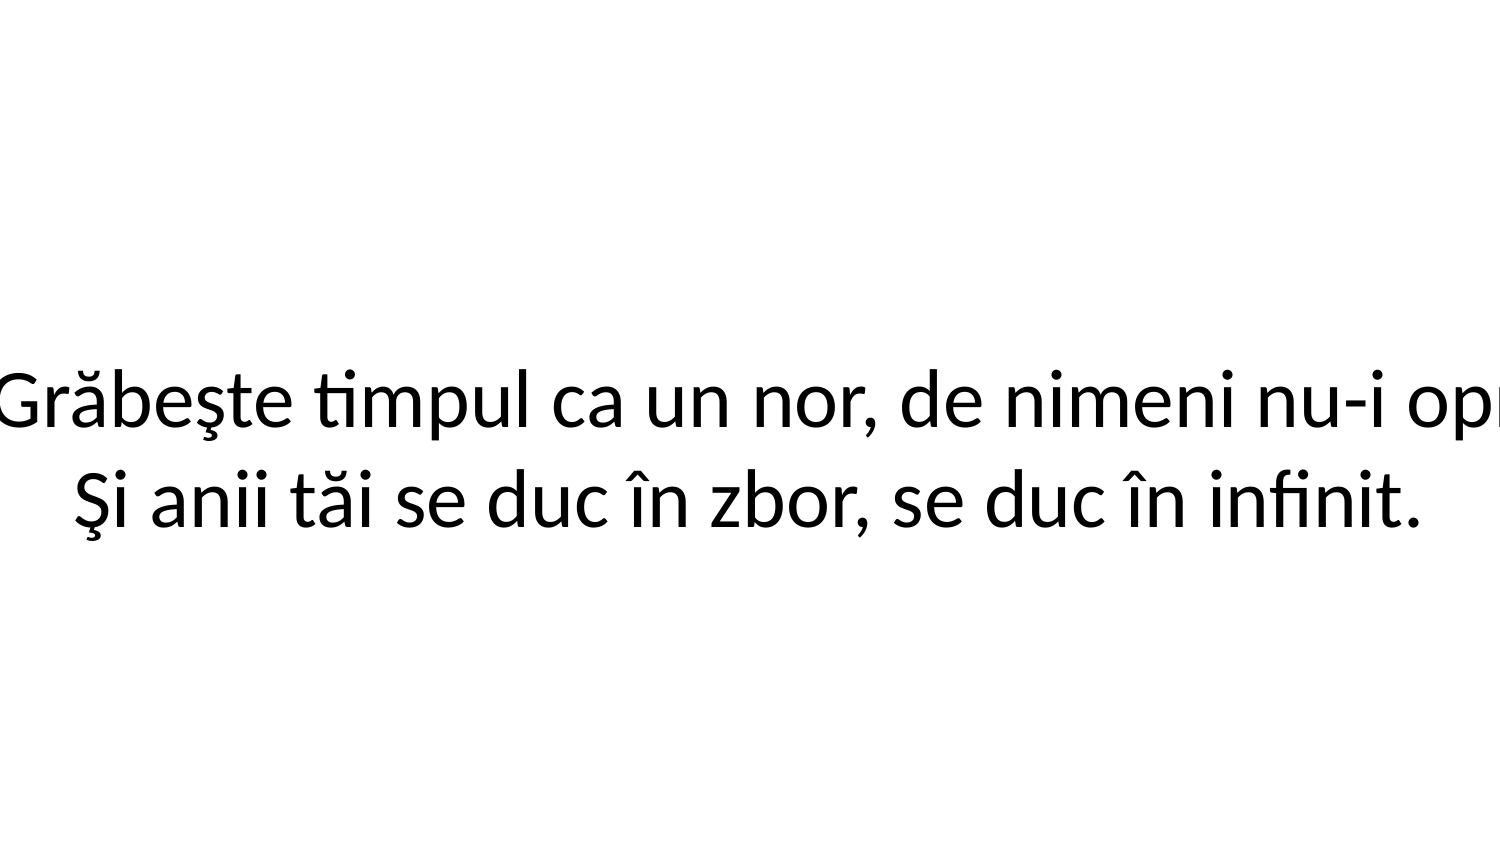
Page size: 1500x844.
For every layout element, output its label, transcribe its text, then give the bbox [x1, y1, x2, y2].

text_box 1. Grăbeşte timpul ca un nor, de nimeni nu-i oprit, Şi anii tăi se duc în zbor, se duc în infinit. [0, 292, 1500, 552]
